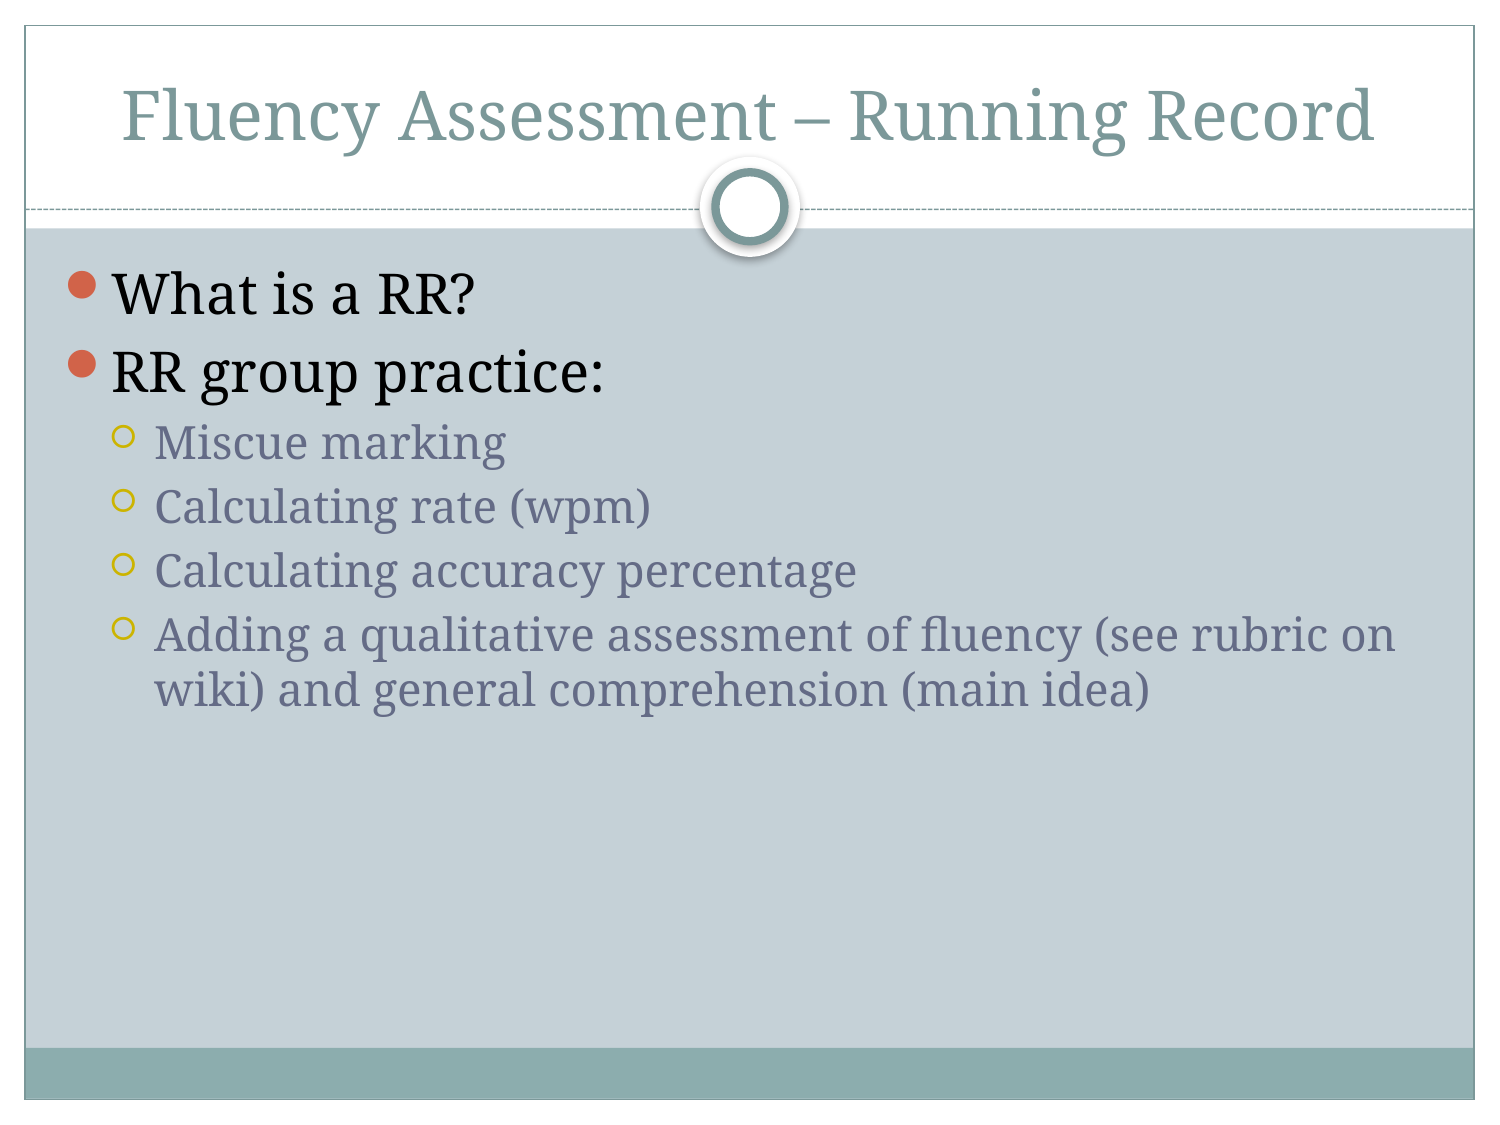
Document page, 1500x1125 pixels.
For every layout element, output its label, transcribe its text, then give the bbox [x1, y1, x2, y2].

list What is a RR? RR group practice: Miscue marking Calculating rate (wpm) Calculating accuracy percentage Adding a qualitative assessment of fluency (see rubric on wiki) and general comprehension (main idea) [49, 250, 1445, 1001]
title Fluency Assessment – Running Record [49, 37, 1450, 162]
